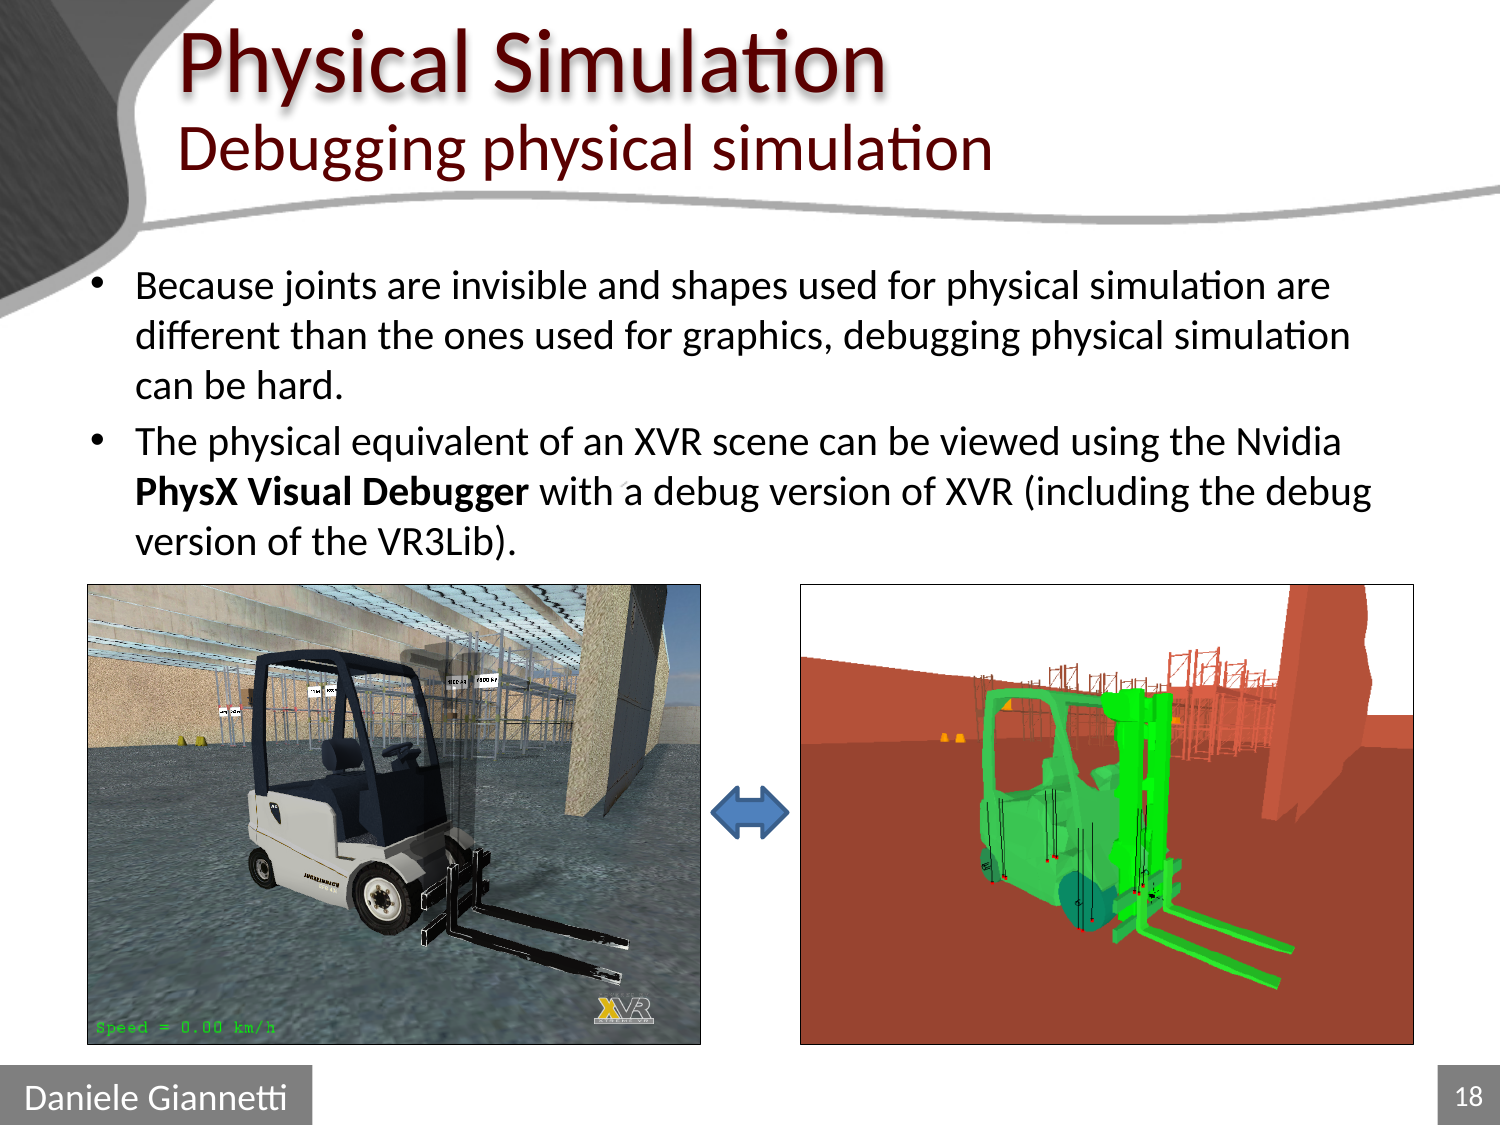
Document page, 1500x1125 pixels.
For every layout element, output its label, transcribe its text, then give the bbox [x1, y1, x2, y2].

text_box [710, 785, 790, 840]
text_box Debugging physical simulation [162, 87, 1375, 200]
text_box Daniele Giannetti [0, 1065, 313, 1125]
slide_number 18 [1437, 1065, 1500, 1125]
list Because joints are invisible and shapes used for physical simulation are different than the ones used for graphics, debugging physical simulation can be hard. The physical equivalent of an XVR scene can be viewed using the Nvidia PhysX Visual Debugger with a debug version of XVR (including the debug version of the VR3Lib). [75, 249, 1425, 575]
title Physical Simulation [162, 0, 1375, 87]
picture [0, 0, 1500, 1125]
